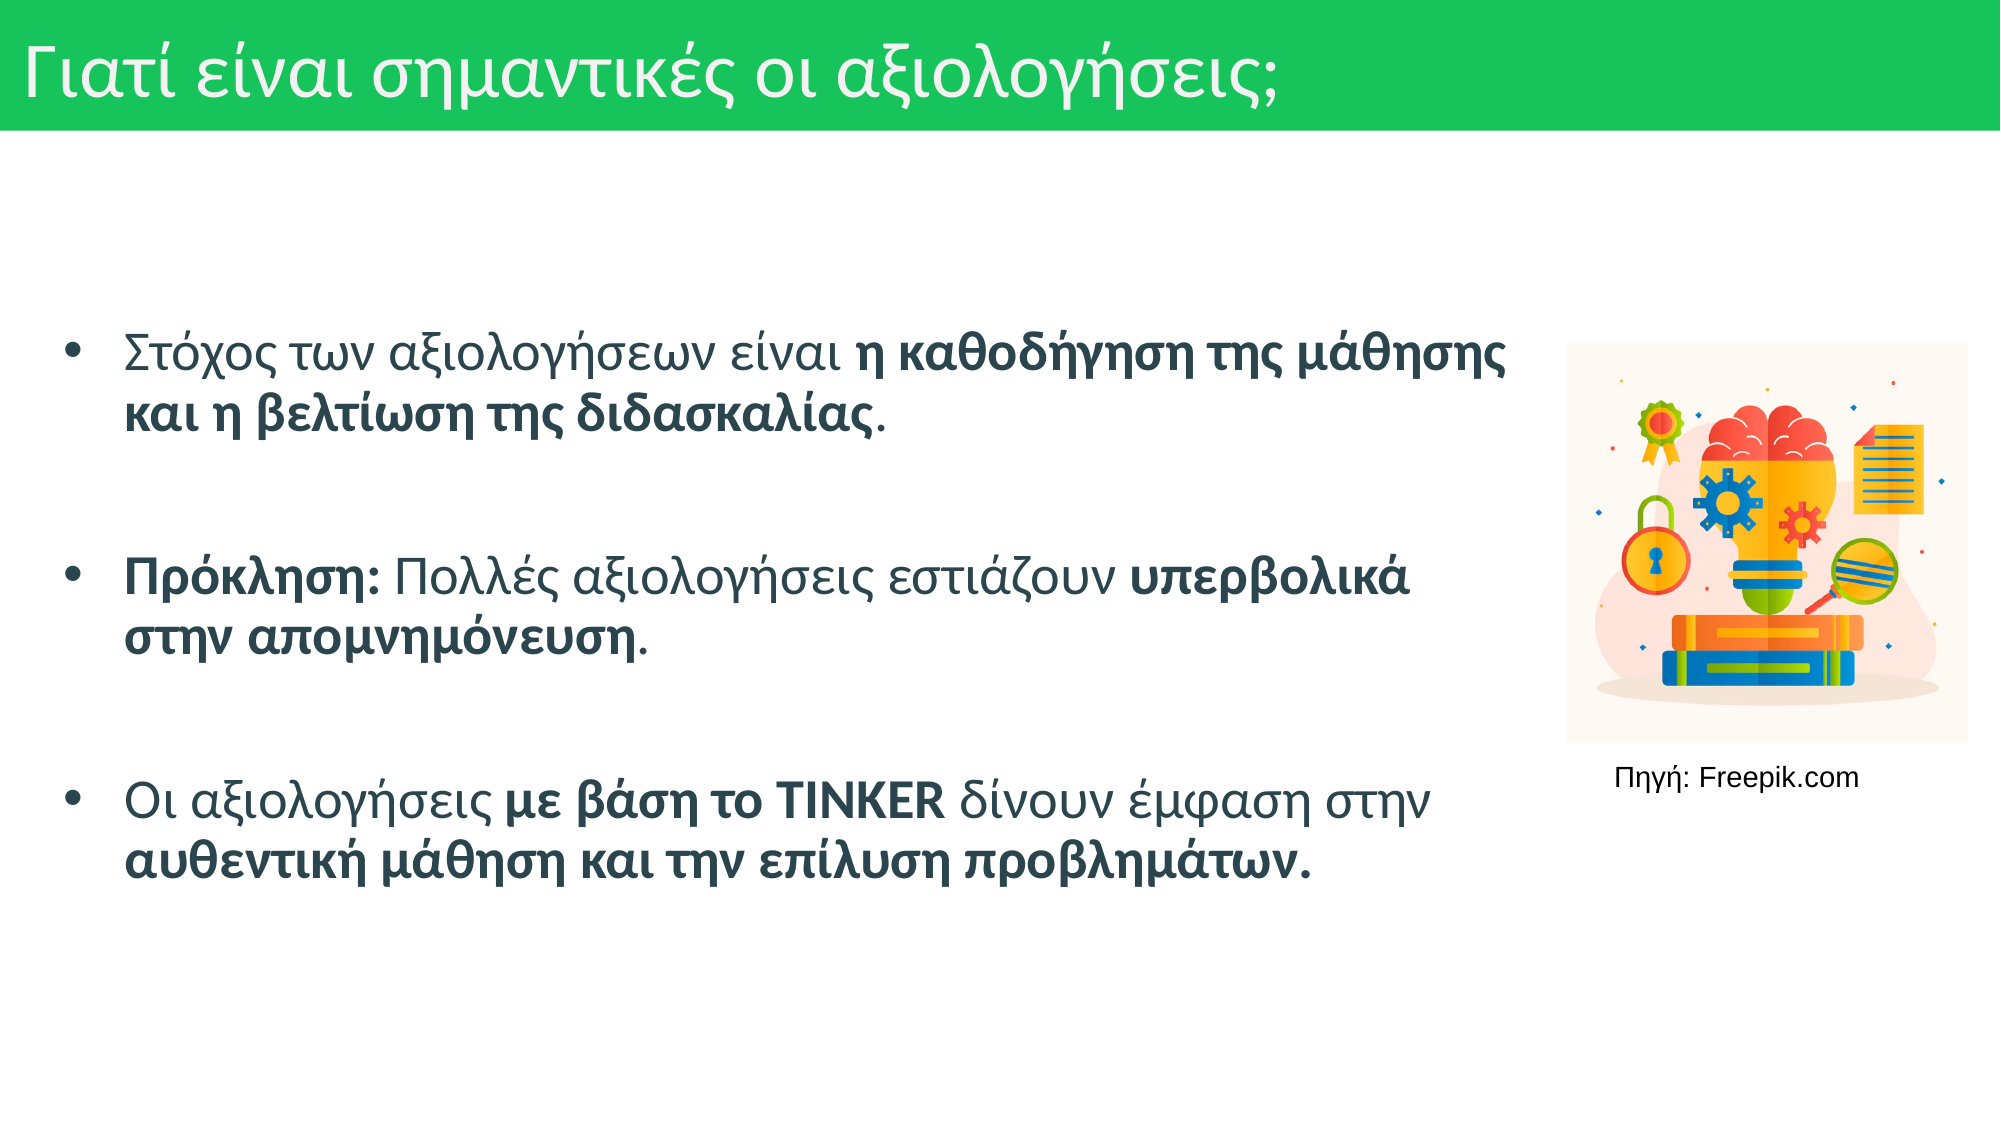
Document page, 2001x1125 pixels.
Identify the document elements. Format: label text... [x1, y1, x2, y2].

title Γιατί είναι σημαντικές οι αξιολογήσεις; [16, 13, 1976, 131]
list Στόχος των αξιολογήσεων είναι η καθοδήγηση της μάθησης και η βελτίωση της διδασκαλίας. Πρόκληση: Πολλές αξιολογήσεις εστιάζουν υπερβολικά στην απομνημόνευση. Οι αξιολογήσεις με βάση το TINKER δίνουν έμφαση στην αυθεντική μάθηση και την επίλυση προβλημάτων. [16, 144, 1546, 1108]
text_box Πηγή: Freepik.com [1599, 751, 1936, 808]
picture [1567, 342, 1968, 744]
